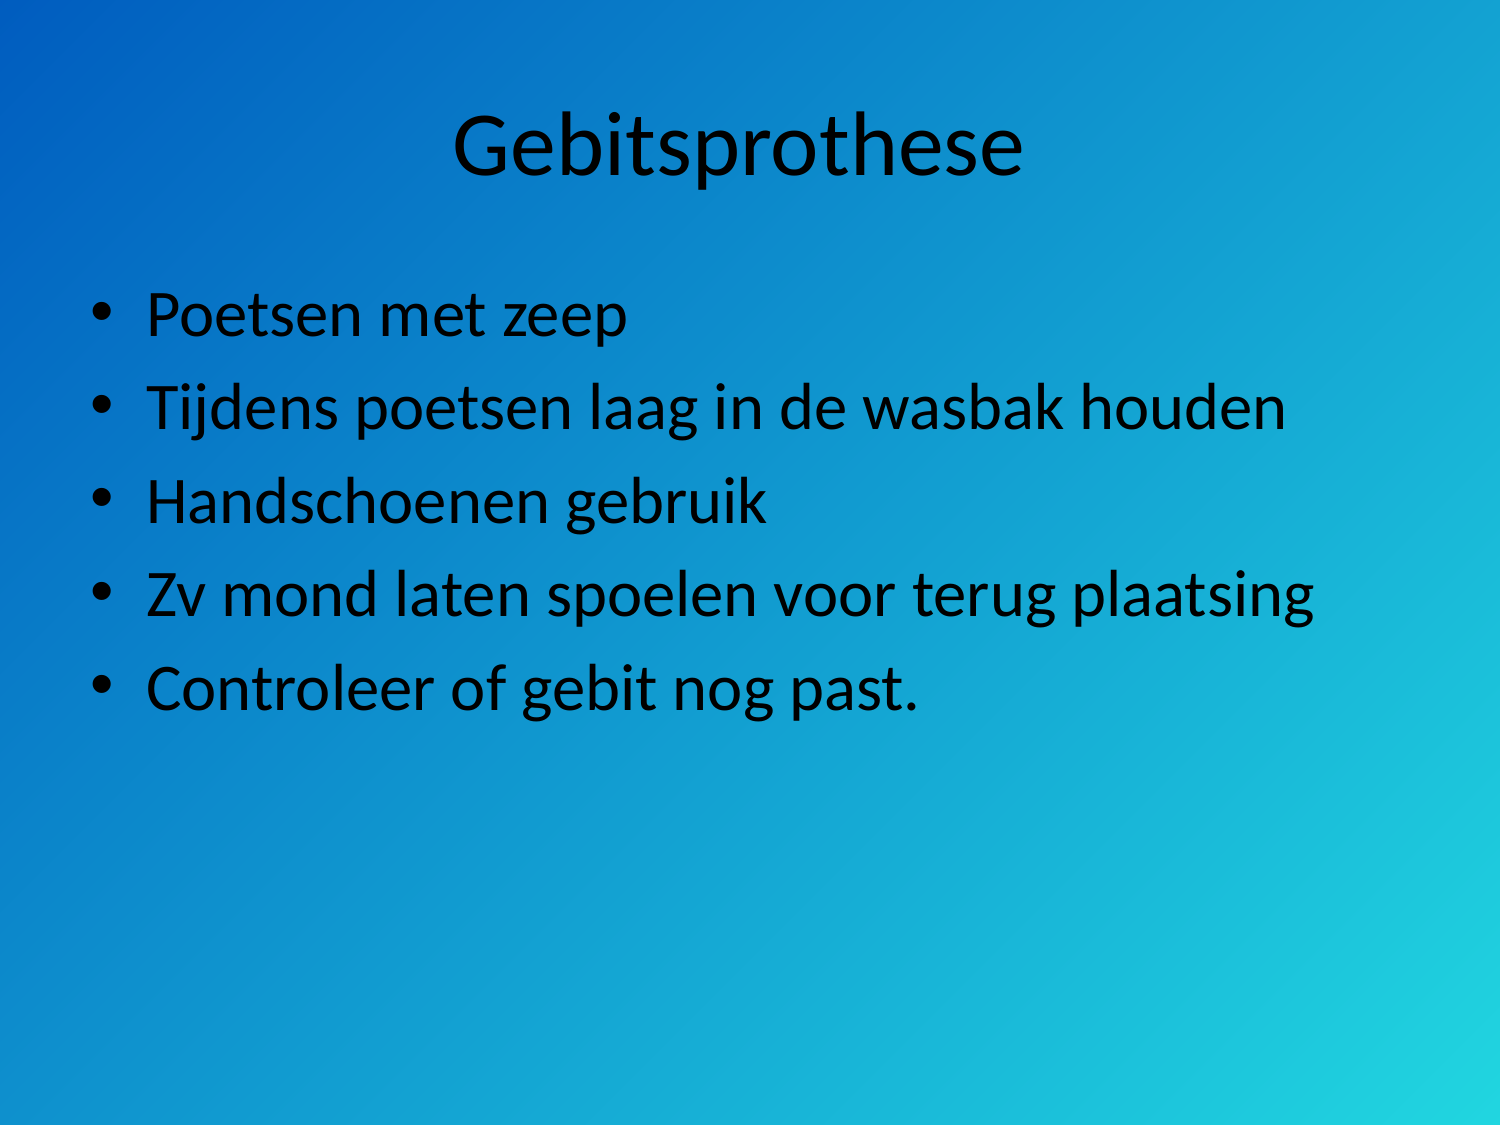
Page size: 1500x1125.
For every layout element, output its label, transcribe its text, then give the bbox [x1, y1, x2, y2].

list Poetsen met zeep Tijdens poetsen laag in de wasbak houden Handschoenen gebruik Zv mond laten spoelen voor terug plaatsing Controleer of gebit nog past. [75, 262, 1425, 1005]
title Gebitsprothese [75, 45, 1425, 233]
